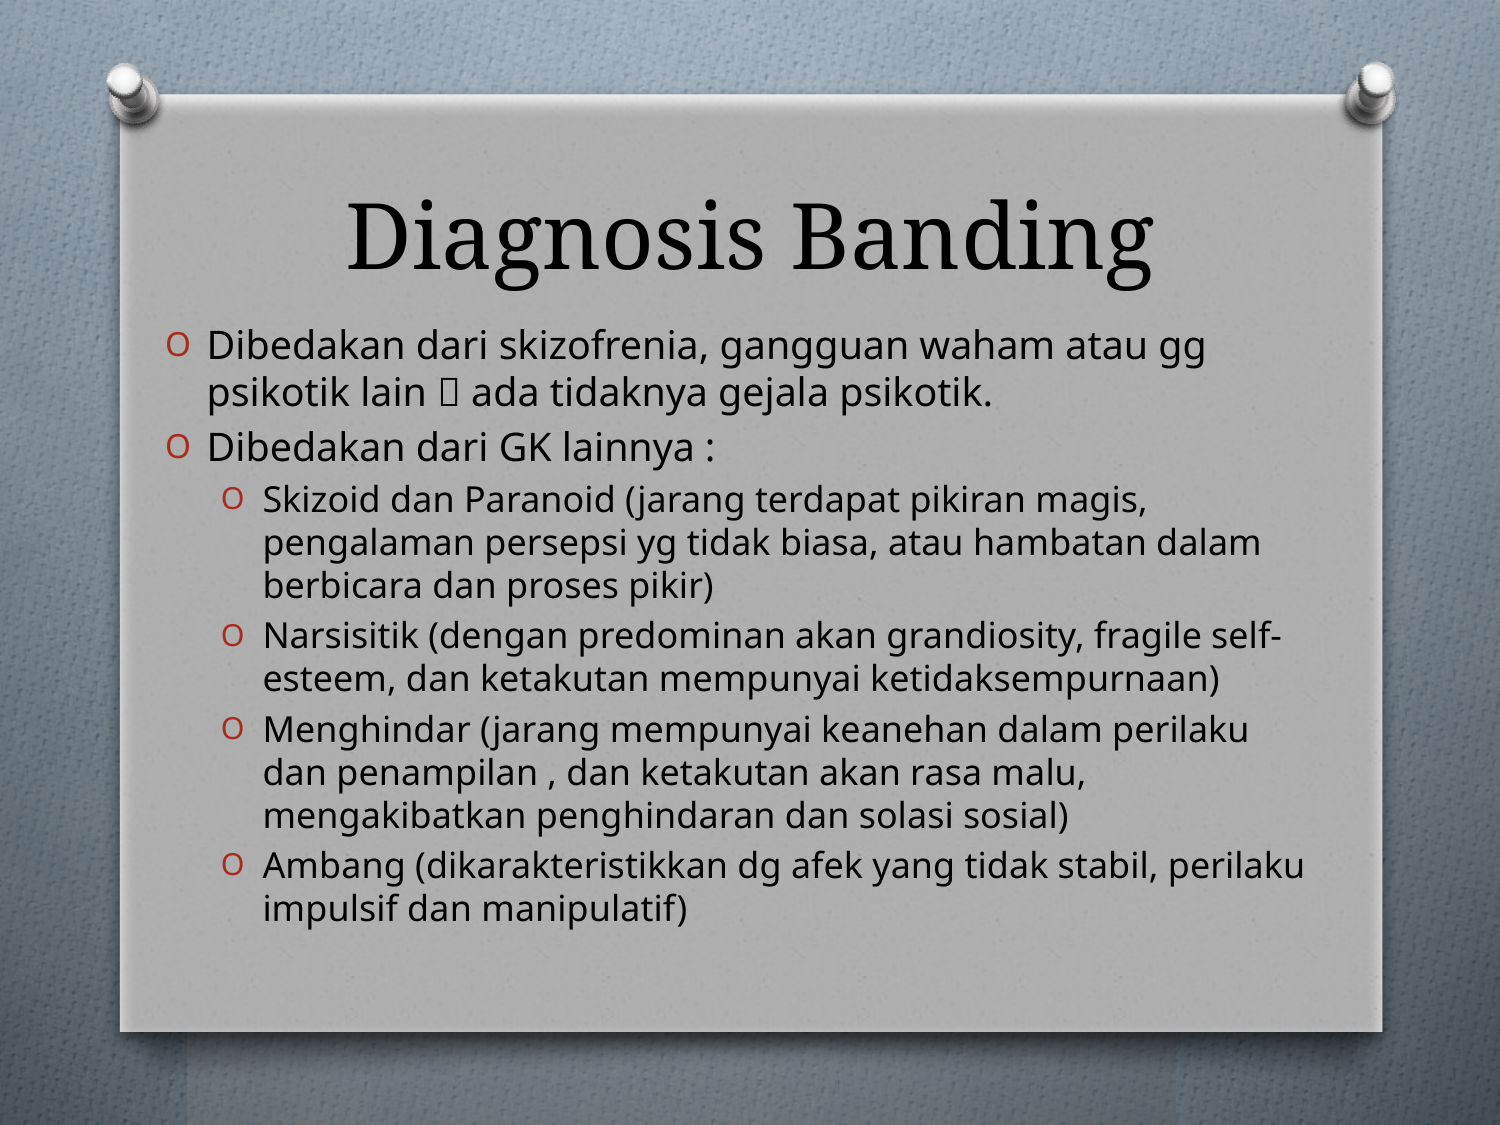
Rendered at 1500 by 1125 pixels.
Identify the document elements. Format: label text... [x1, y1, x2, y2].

list Dibedakan dari skizofrenia, gangguan waham atau gg psikotik lain  ada tidaknya gejala psikotik. Dibedakan dari GK lainnya : Skizoid dan Paranoid (jarang terdapat pikiran magis, pengalaman persepsi yg tidak biasa, atau hambatan dalam berbicara dan proses pikir) Narsisitik (dengan predominan akan grandiosity, fragile self-esteem, dan ketakutan mempunyai ketidaksempurnaan) Menghindar (jarang mempunyai keanehan dalam perilaku dan penampilan , dan ketakutan akan rasa malu, mengakibatkan penghindaran dan solasi sosial) Ambang (dikarakteristikkan dg afek yang tidak stabil, perilaku impulsif dan manipulatif) [150, 312, 1338, 938]
picture [1317, 35, 1439, 156]
title Diagnosis Banding [179, 134, 1323, 312]
picture [75, 29, 198, 153]
